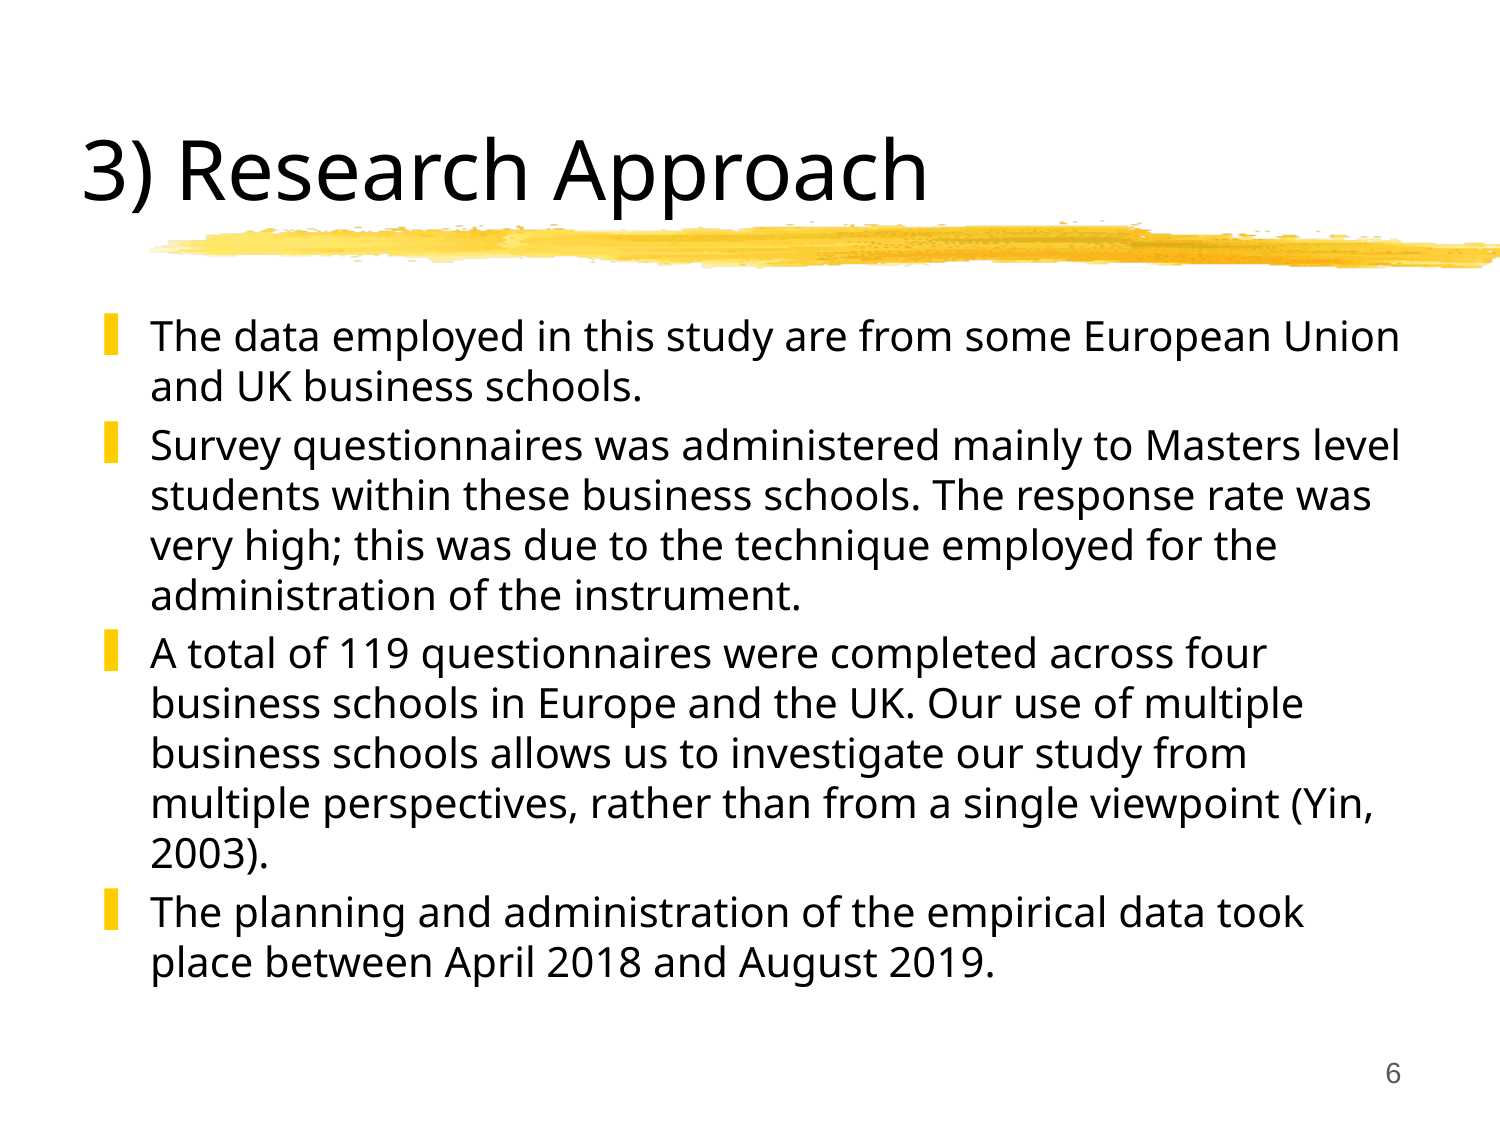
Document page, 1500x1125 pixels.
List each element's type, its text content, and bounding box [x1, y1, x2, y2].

title 3) Research Approach [66, 37, 1342, 225]
slide_number 6 [1103, 1021, 1417, 1098]
list The data employed in this study are from some European Union and UK business schools. Survey questionnaires was administered mainly to Masters level students within these business schools. The response rate was very high; this was due to the technique employed for the administration of the instrument. A total of 119 questionnaires were completed across four business schools in Europe and the UK. Our use of multiple business schools allows us to investigate our study from multiple perspectives, rather than from a single viewpoint (Yin, 2003). The planning and administration of the empirical data took place between April 2018 and August 2019. [78, 302, 1421, 987]
picture [150, 215, 1500, 279]
